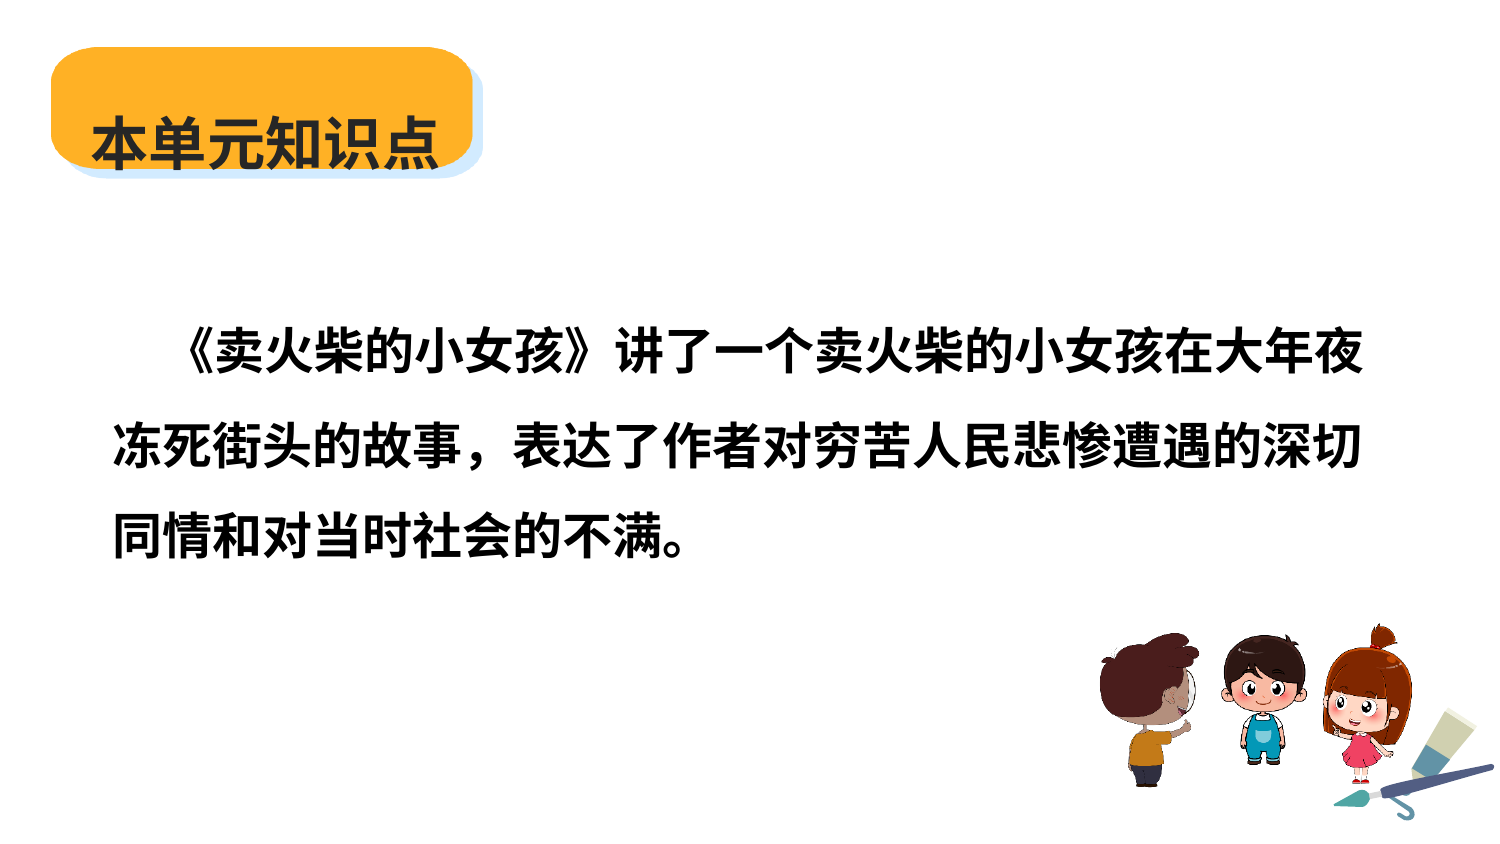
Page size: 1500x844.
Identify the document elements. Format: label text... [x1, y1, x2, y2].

picture [51, 47, 483, 179]
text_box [1358, 708, 1481, 844]
text_box 《卖火柴的小女孩》讲了一个卖火柴的小女孩在大年夜冻死街头的故事，表达了作者对穷苦人民悲惨遭遇的深切同情和对当时社会的不满。 [101, 243, 1408, 570]
text_box 本单元知识点 [76, 179, 483, 184]
picture [1070, 596, 1437, 806]
